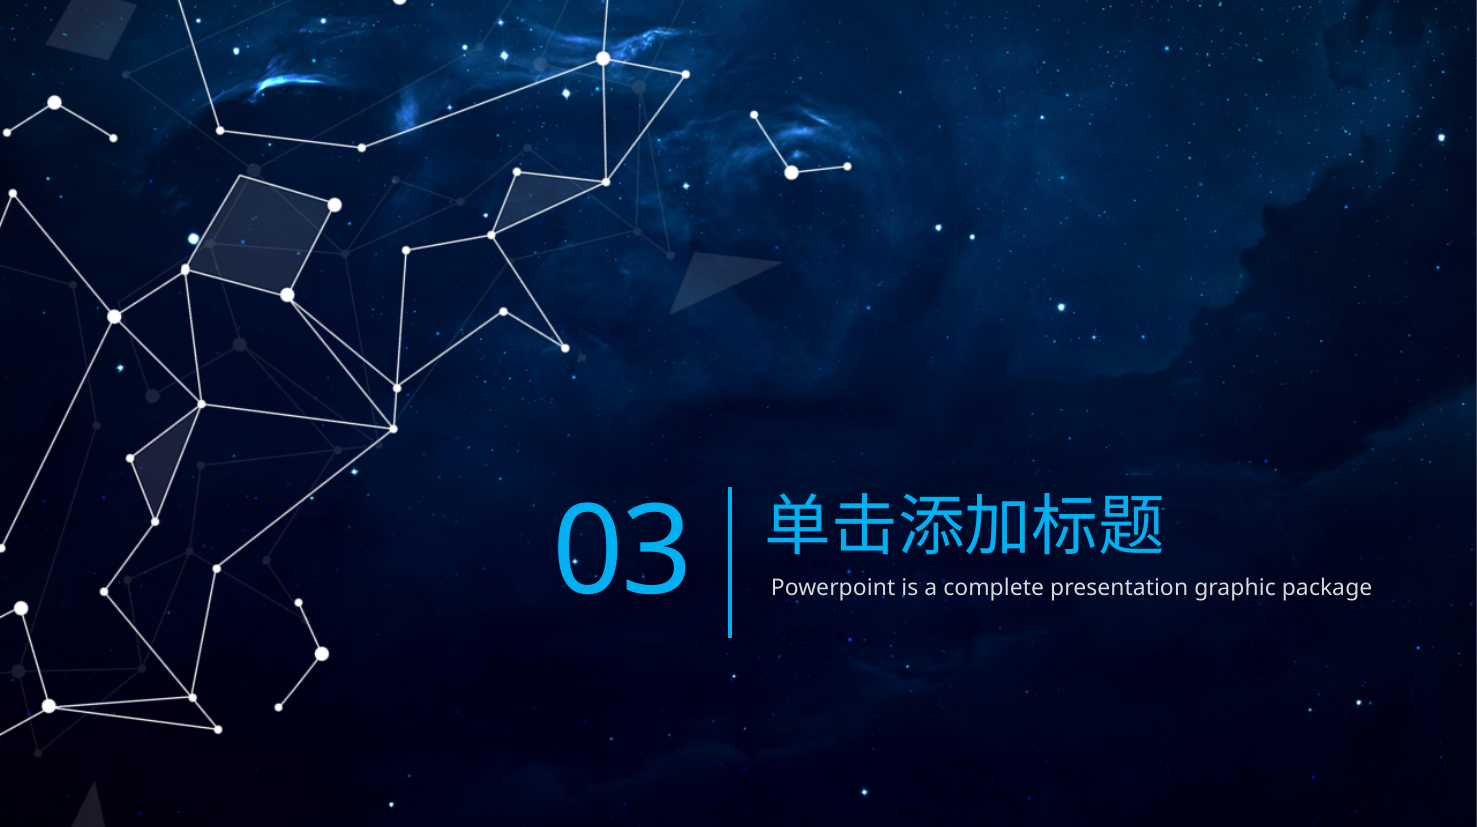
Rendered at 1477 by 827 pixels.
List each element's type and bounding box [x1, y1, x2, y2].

picture [0, 0, 1477, 827]
text_box [749, 484, 1405, 607]
